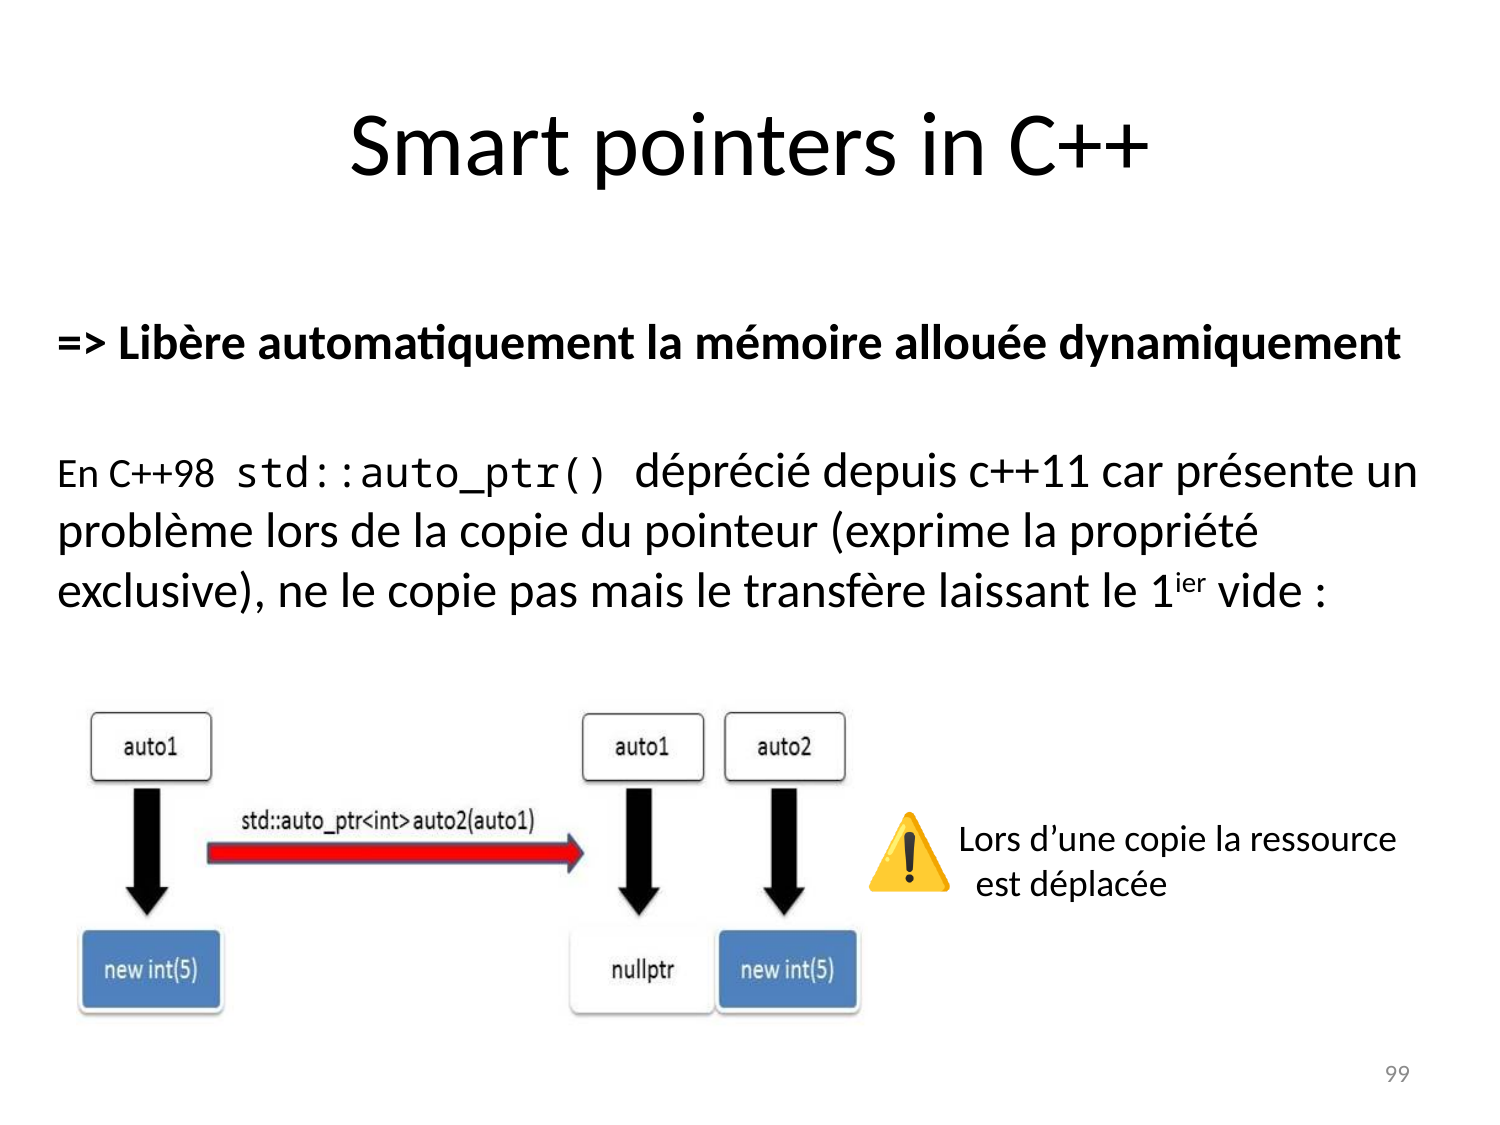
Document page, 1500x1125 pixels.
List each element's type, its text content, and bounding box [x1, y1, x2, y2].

slide_number 99 [1074, 1042, 1425, 1103]
text_box => Libère automatiquement la mémoire allouée dynamiquement En C++98 std::auto_ptr() déprécié depuis c++11 car présente un problème lors de la copie du pointeur (exprime la propriété exclusive), ne le copie pas mais le transfère laissant le 1ier vide : [42, 231, 1471, 669]
picture [76, 690, 868, 1036]
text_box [866, 805, 1441, 913]
title Smart pointers in C++ [75, 45, 1425, 231]
